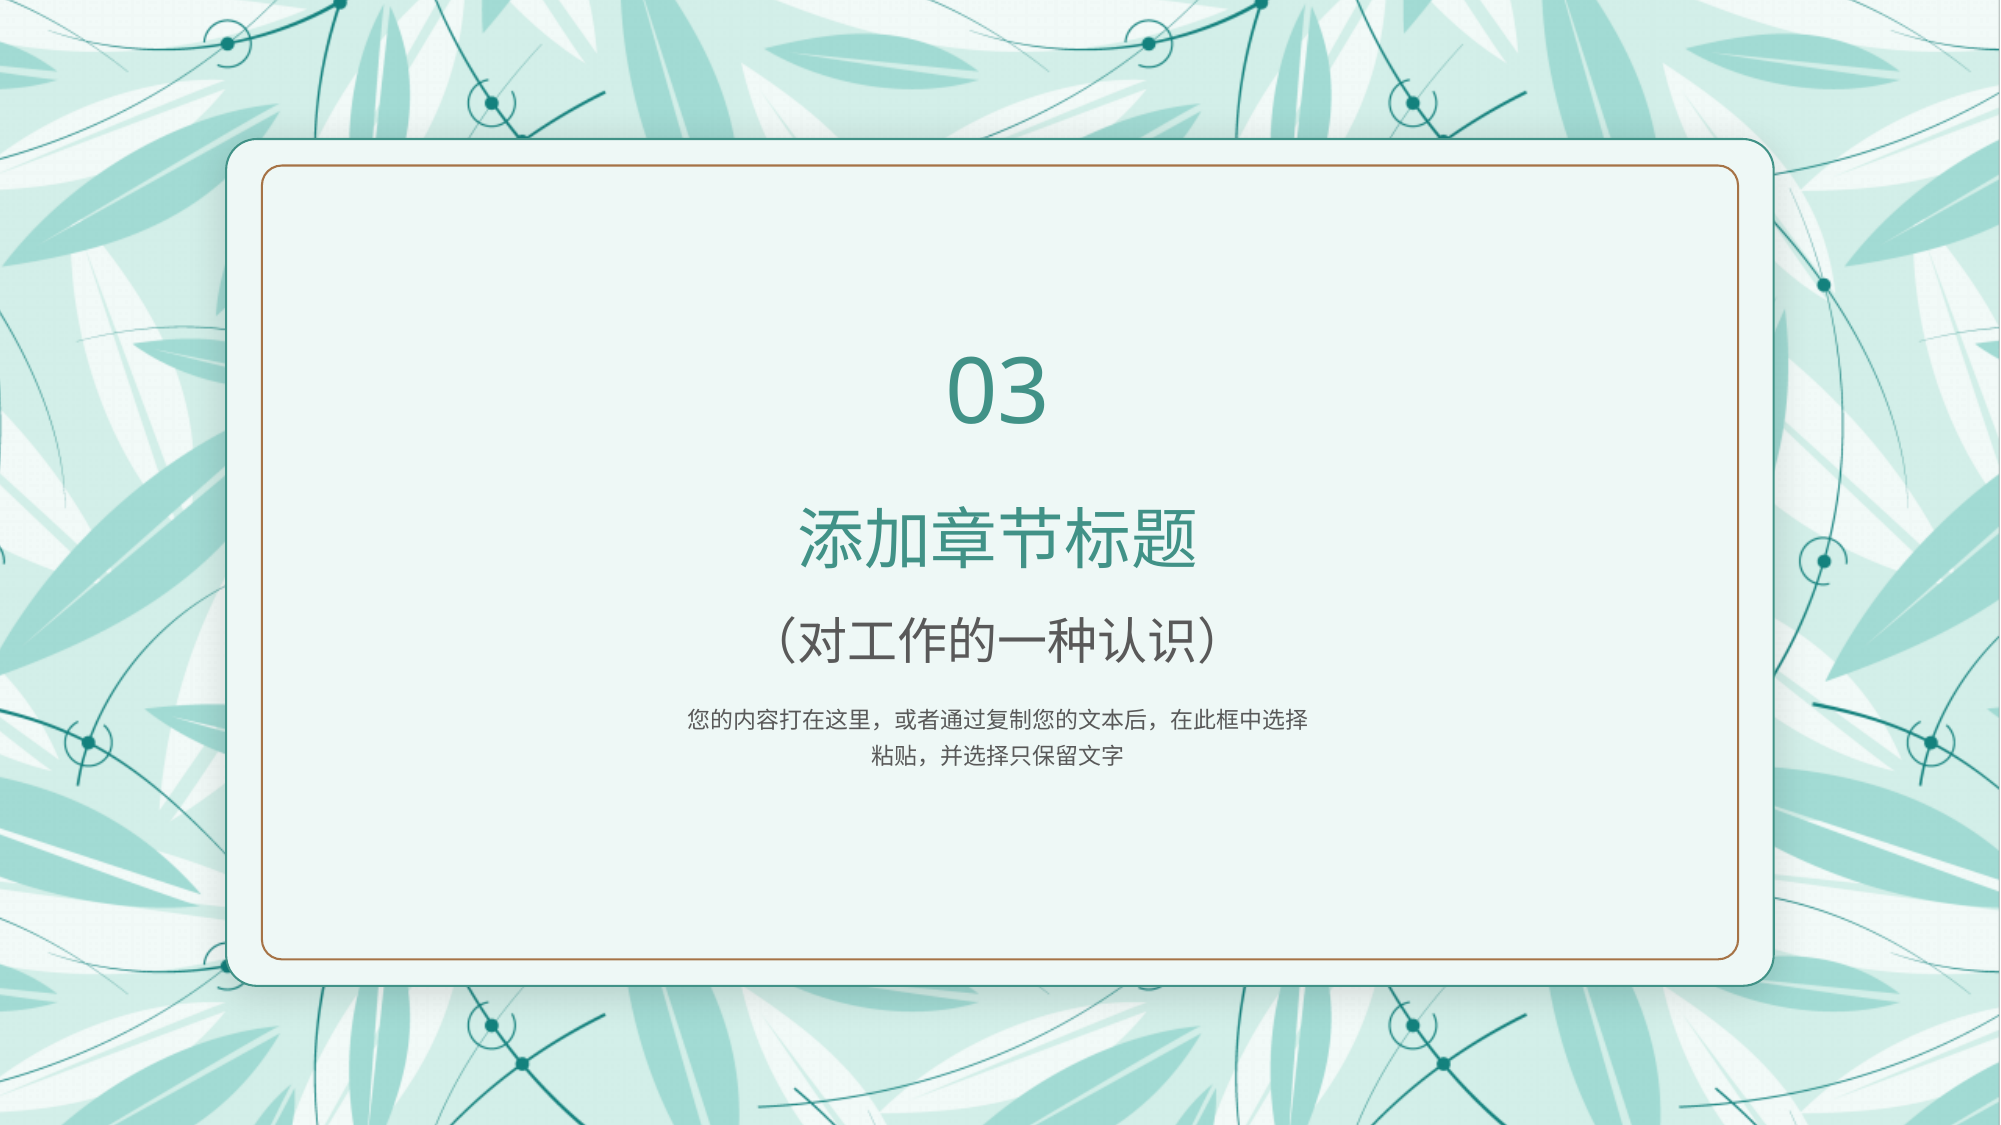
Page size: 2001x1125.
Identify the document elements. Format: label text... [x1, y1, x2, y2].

text_box 您的内容打在这里，或者通过复制您的文本后，在此框中选择粘贴，并选择只保留文字 [663, 690, 1333, 777]
text_box [225, 137, 1775, 987]
text_box 添加章节标题 [782, 449, 1213, 585]
text_box （对工作的一种认识） [732, 571, 1263, 677]
picture [0, 0, 2001, 1125]
text_box [260, 164, 1740, 961]
text_box 03 [753, 324, 1242, 450]
